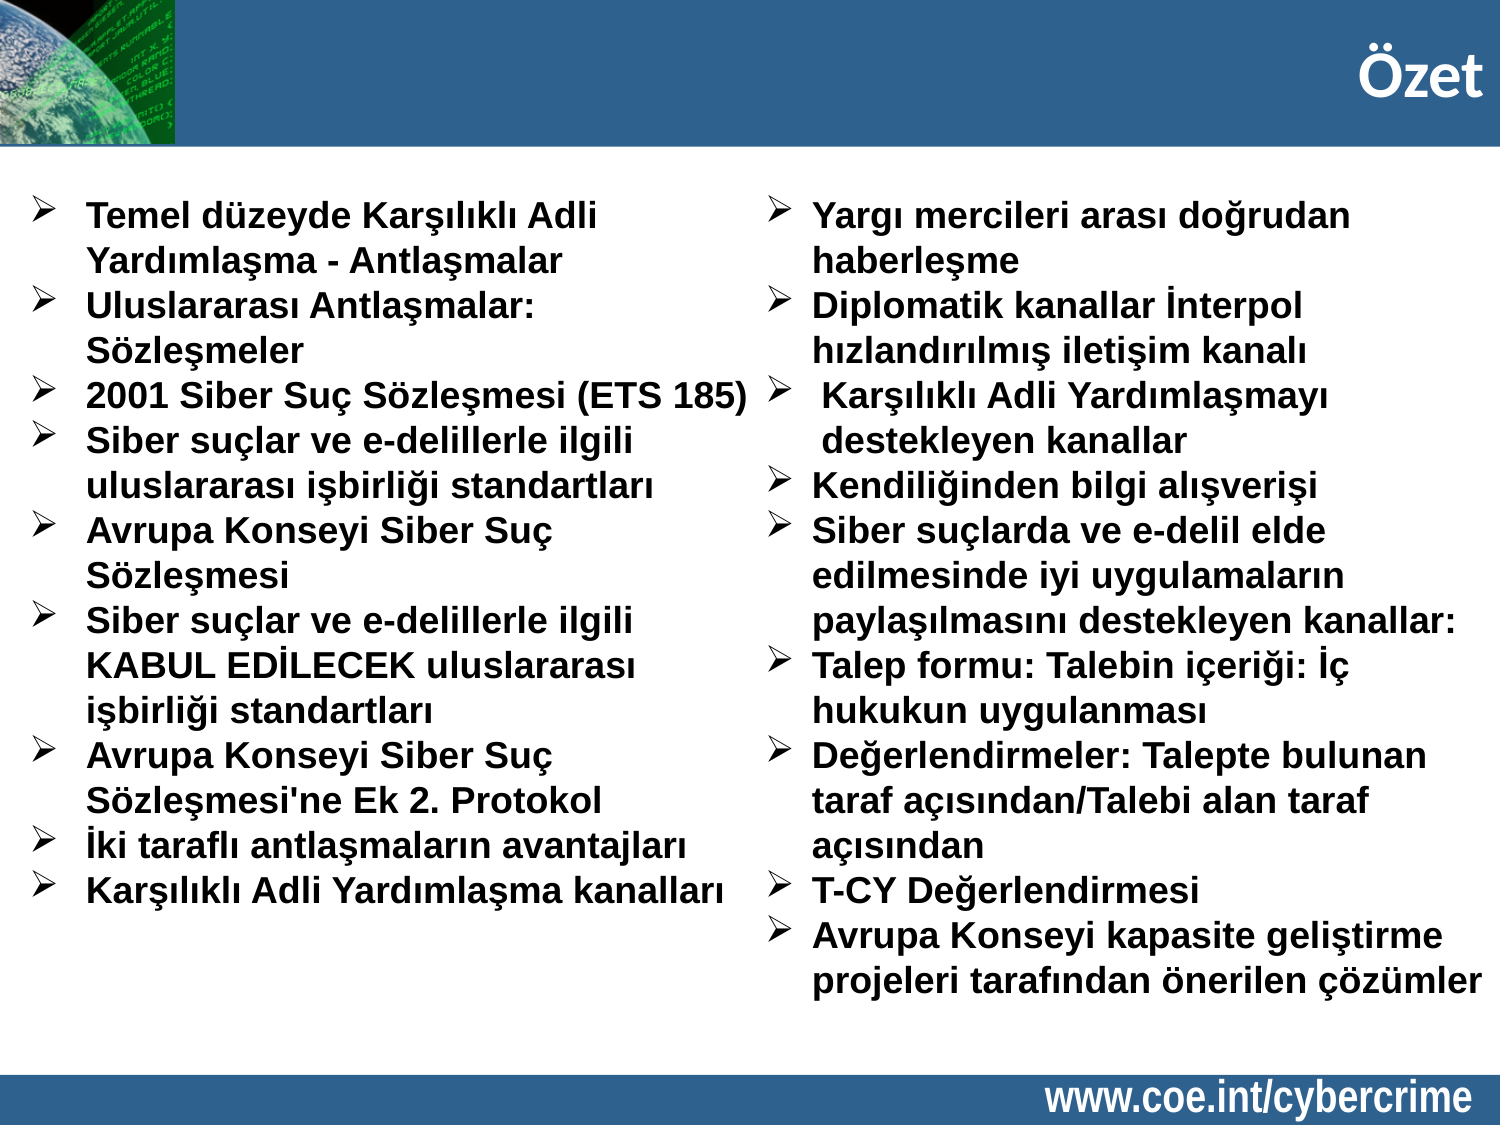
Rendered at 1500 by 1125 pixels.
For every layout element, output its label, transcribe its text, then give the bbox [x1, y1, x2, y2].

text_box Özet [177, 0, 1500, 149]
text_box Temel düzeyde Karşılıklı Adli Yardımlaşma - Antlaşmalar Uluslararası Antlaşmalar: Sözleşmeler 2001 Siber Suç Sözleşmesi (ETS 185) Siber suçlar ve e-delillerle ilgili uluslararası işbirliği standartları Avrupa Konseyi Siber Suç Sözleşmesi Siber suçlar ve e-delillerle ilgili KABUL EDİLECEK uluslararası işbirliği standartları Avrupa Konseyi Siber Suç Sözleşmesi'ne Ek 2. Protokol İki taraflı antlaşmaların avantajları Karşılıklı Adli Yardımlaşma kanalları [14, 183, 765, 1054]
text_box [0, 1073, 1030, 1125]
picture [0, 0, 175, 144]
text_box www.coe.int/cybercrime [1030, 1059, 1500, 1125]
text_box Yargı mercileri arası doğrudan haberleşme Diplomatik kanallar İnterpol hızlandırılmış iletişim kanalı Karşılıklı Adli Yardımlaşmayı destekleyen kanallar Kendiliğinden bilgi alışverişi Siber suçlarda ve e-delil elde edilmesinde iyi uygulamaların paylaşılmasını destekleyen kanallar: Talep formu: Talebin içeriği: İç hukukun uygulanması Değerlendirmeler: Talepte bulunan taraf açısından/Talebi alan taraf açısından T-CY Değerlendirmesi Avrupa Konseyi kapasite geliştirme projeleri tarafından önerilen çözümler [765, 183, 1500, 1009]
